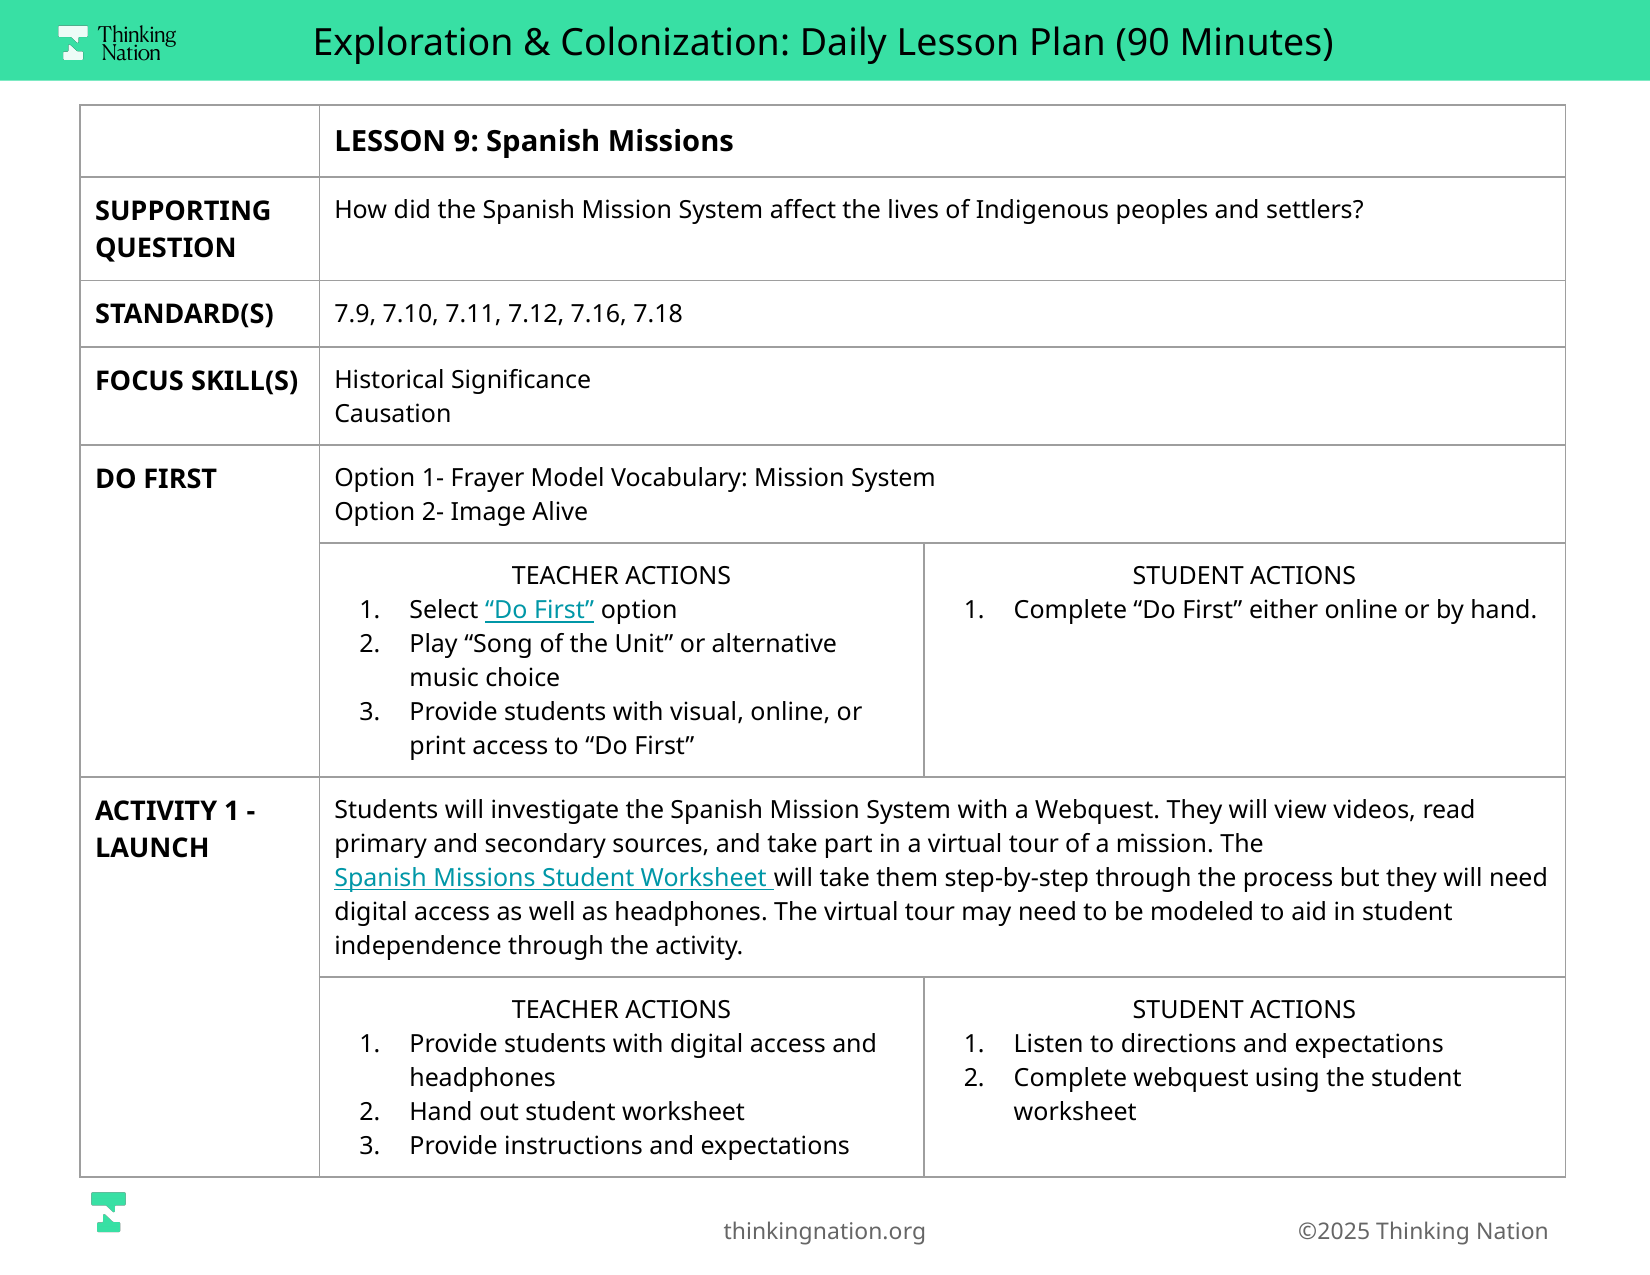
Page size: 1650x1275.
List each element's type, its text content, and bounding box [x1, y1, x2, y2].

table_cell TEACHER ACTIONS Provide students with digital access and headphones Hand out student worksheet Provide instructions and expectations [320, 978, 923, 1176]
table_cell STANDARD(S) [81, 281, 319, 346]
table_cell How did the Spanish Mission System affect the lives of Indigenous peoples and settlers? [320, 178, 1565, 280]
text_box ©2025 Thinking Nation [1174, 1200, 1566, 1240]
table_cell ACTIVITY 1 - LAUNCH [81, 778, 319, 1176]
text_box thinkingnation.org [629, 1200, 1021, 1240]
table_cell STUDENT ACTIONS Complete “Do First” either online or by hand. [925, 544, 1565, 776]
table_cell Historical Significance Causation [320, 348, 1565, 444]
table_cell Students will investigate the Spanish Mission System with a Webquest. They will view videos, read primary and secondary sources, and take part in a virtual tour of a mission. The Spanish Missions Student Worksheet will take them step-by-step through the process but they will need digital access as well as headphones. The virtual tour may need to be modeled to aid in student independence through the activity. [320, 778, 1565, 976]
table_cell Option 1- Frayer Model Vocabulary: Mission System Option 2- Image Alive [320, 446, 1565, 542]
table_cell DO FIRST [81, 446, 319, 776]
picture [80, 1184, 136, 1240]
picture [45, 14, 180, 71]
table_header LESSON 9: Spanish Missions [320, 106, 1565, 176]
table_cell SUPPORTING QUESTION [81, 178, 319, 280]
table_cell STUDENT ACTIONS Listen to directions and expectations Complete webquest using the student worksheet [925, 978, 1565, 1176]
table_cell TEACHER ACTIONS Select “Do First” option Play “Song of the Unit” or alternative music choice Provide students with visual, online, or print access to “Do First” [320, 544, 923, 776]
text_box Exploration & Colonization: Daily Lesson Plan (90 Minutes) [0, 0, 1650, 81]
table_header [81, 106, 319, 176]
table_cell 7.9, 7.10, 7.11, 7.12, 7.16, 7.18 [320, 281, 1565, 346]
table_cell FOCUS SKILL(S) [81, 348, 319, 444]
